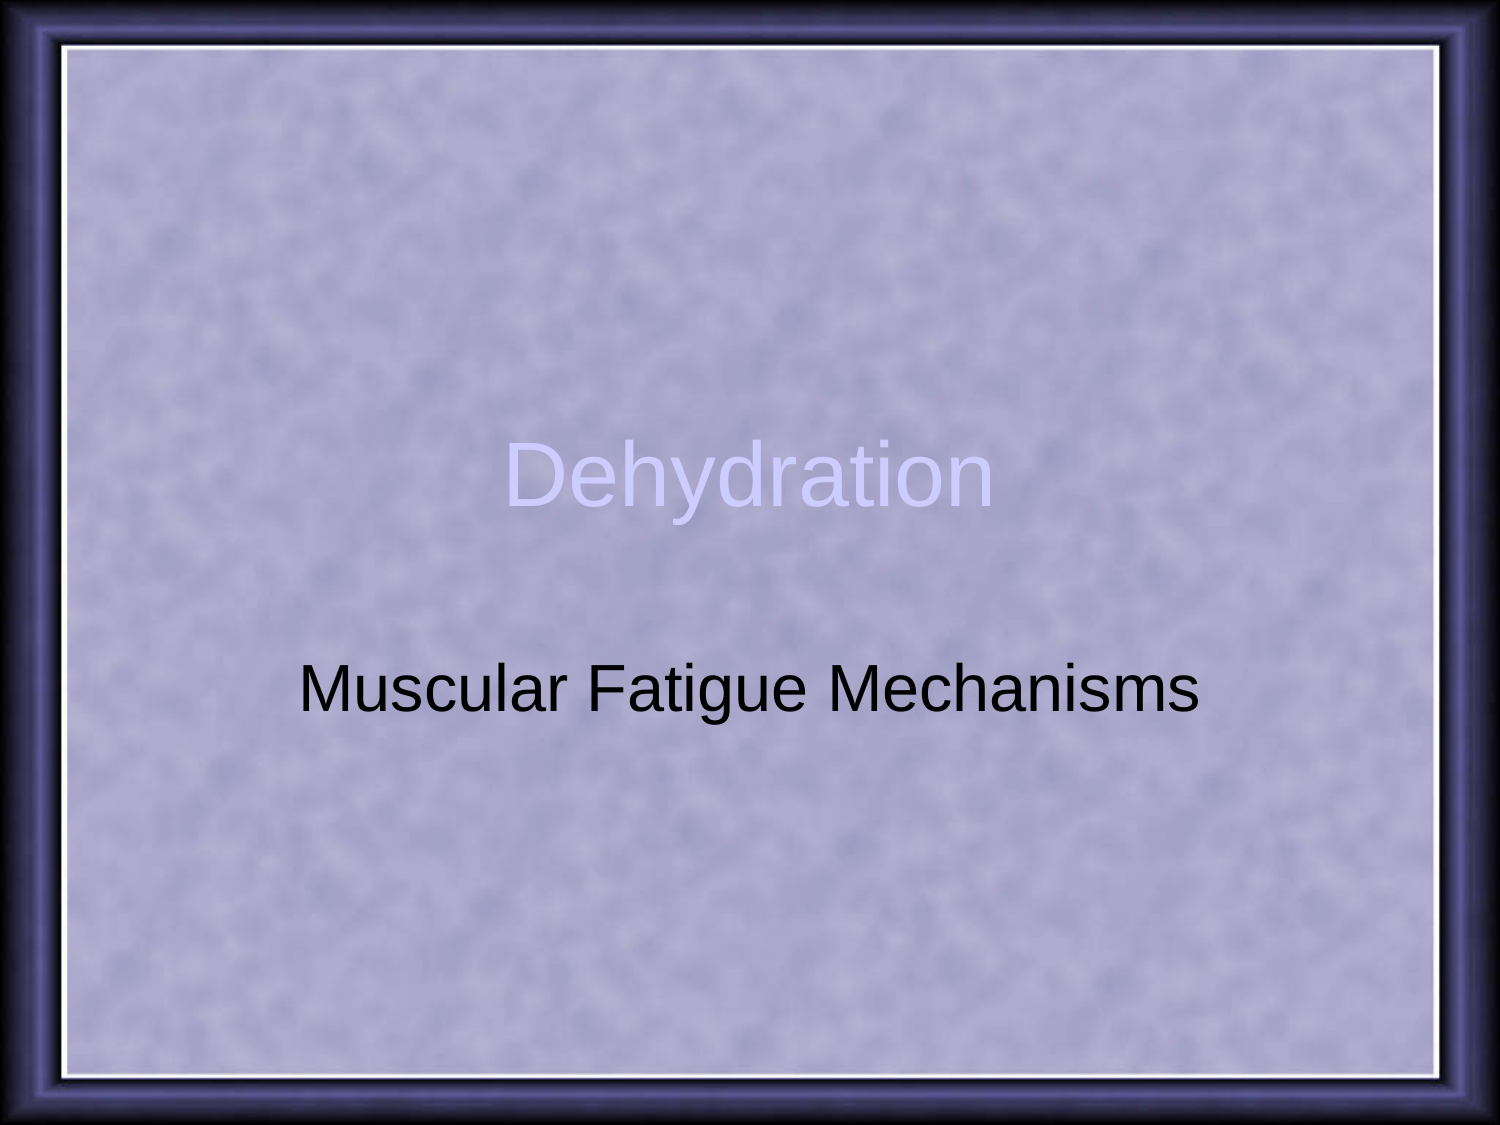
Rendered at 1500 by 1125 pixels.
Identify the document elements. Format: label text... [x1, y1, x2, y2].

title Dehydration [112, 349, 1388, 591]
picture [0, 0, 1500, 1125]
subtitle Muscular Fatigue Mechanisms [224, 637, 1276, 926]
